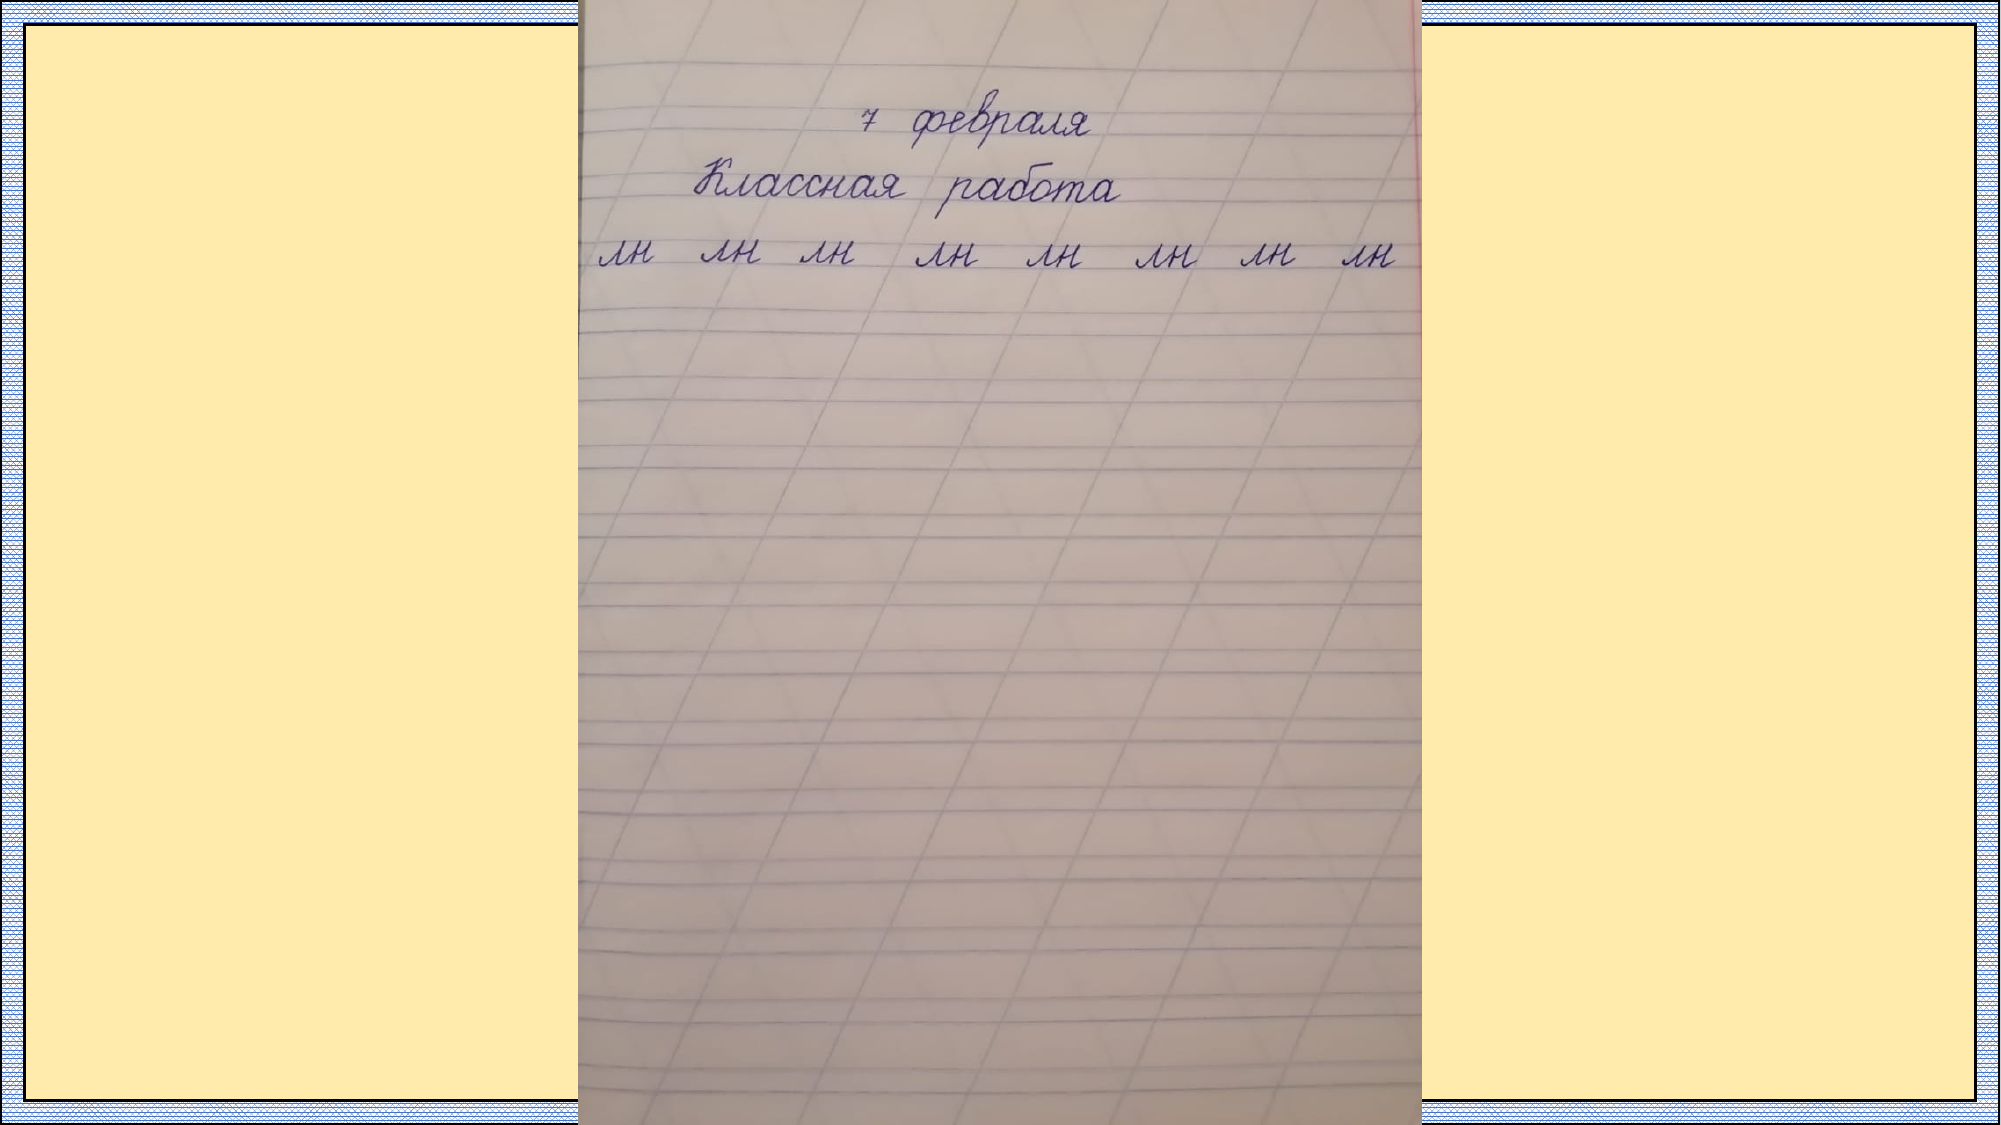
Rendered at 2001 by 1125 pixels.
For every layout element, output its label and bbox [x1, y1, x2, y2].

picture [578, 0, 1422, 1125]
